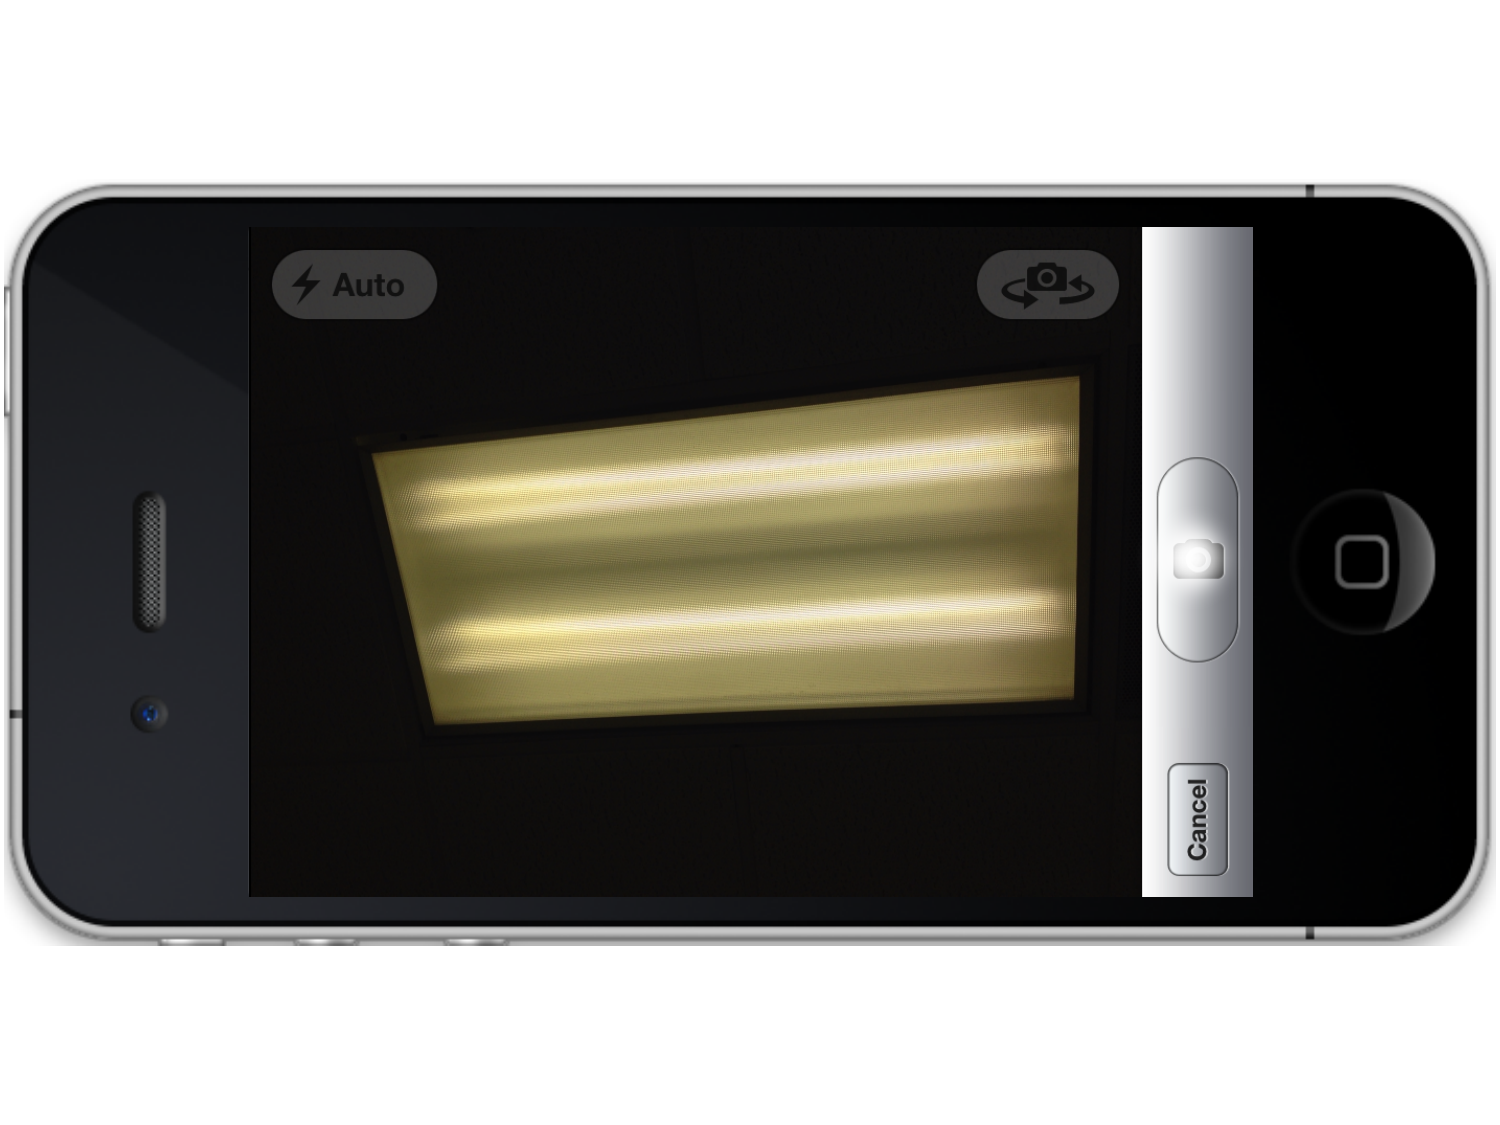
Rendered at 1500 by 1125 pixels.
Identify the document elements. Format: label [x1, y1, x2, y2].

picture [3, 178, 1497, 946]
